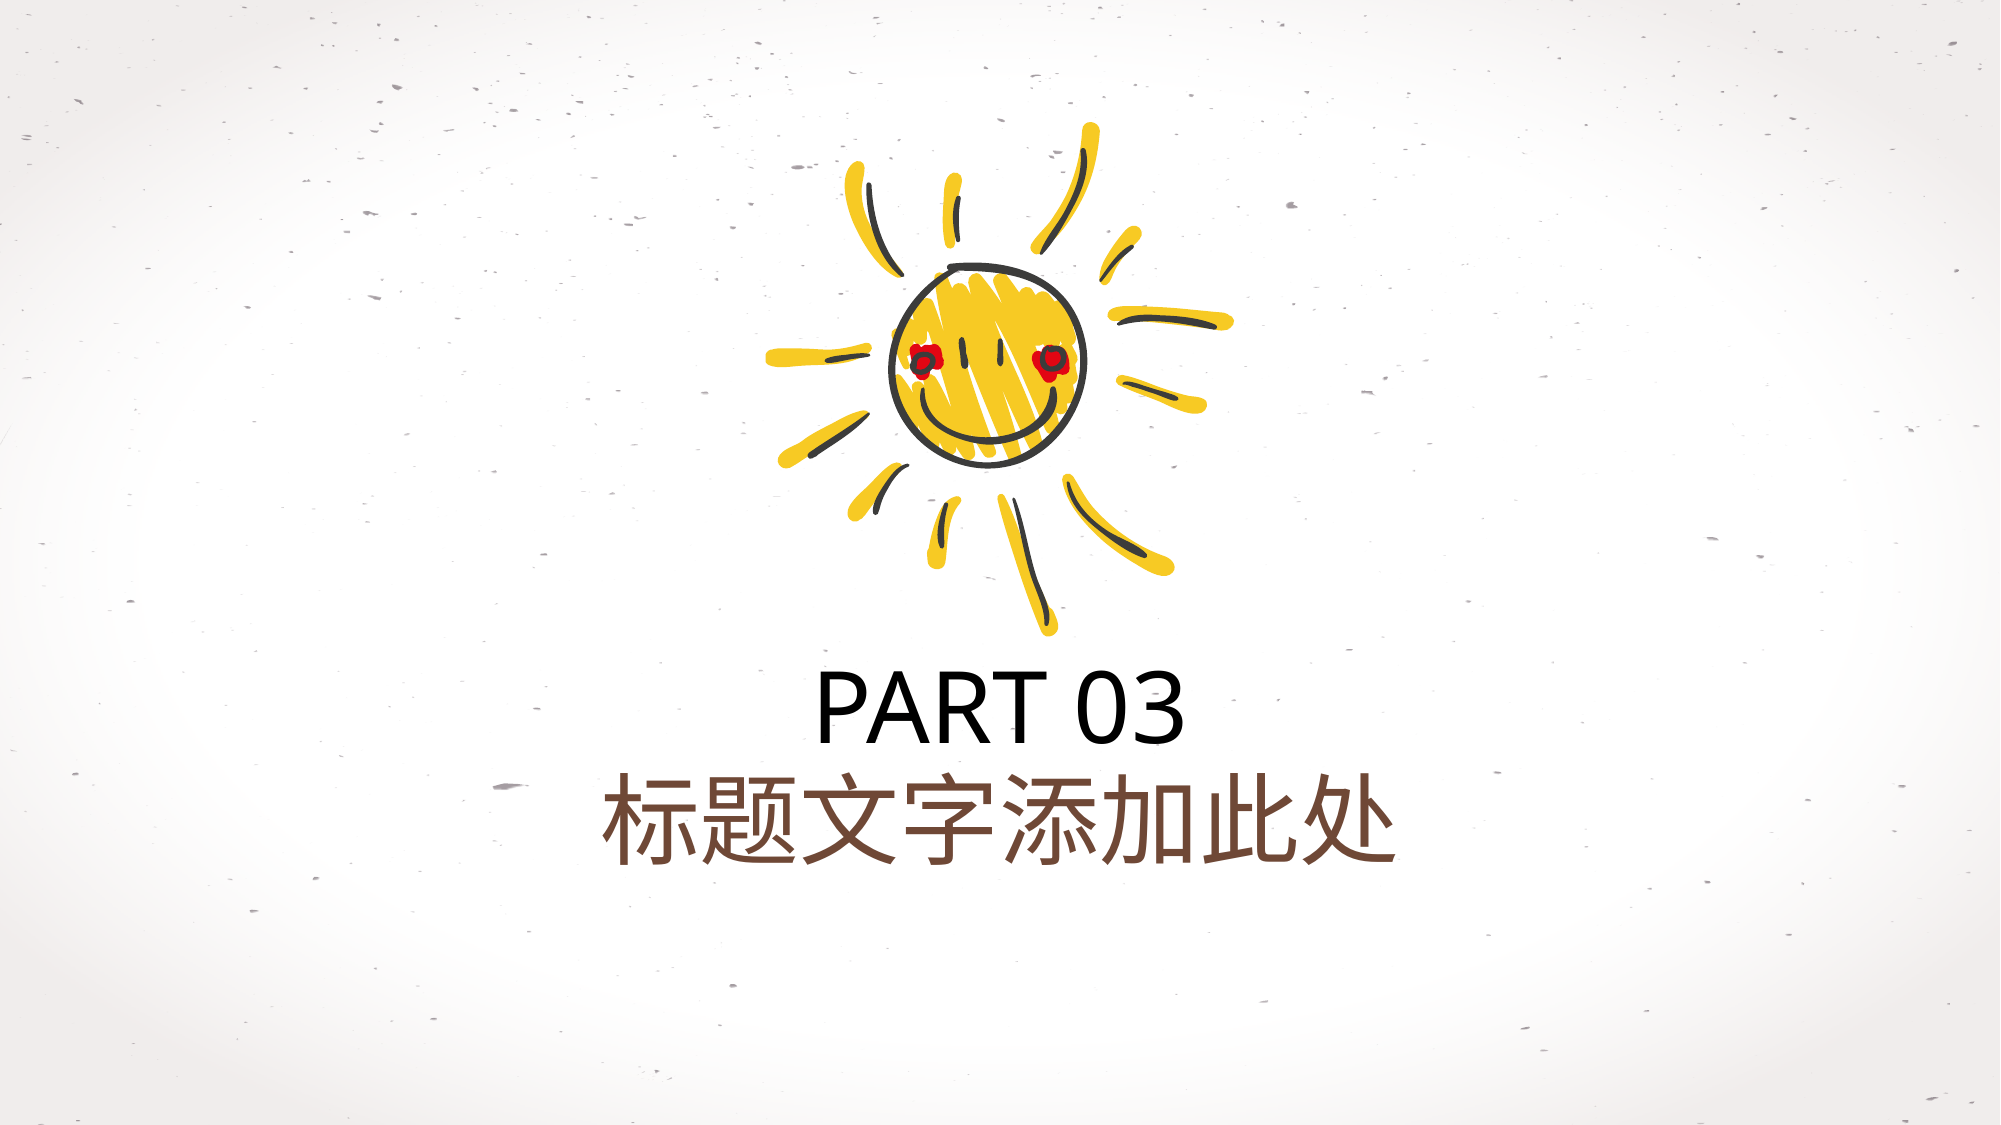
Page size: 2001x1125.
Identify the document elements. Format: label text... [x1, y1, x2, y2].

text_box 标题文字添加此处 [585, 750, 1415, 886]
picture [765, 122, 1235, 637]
text_box PART 03 [796, 637, 1204, 750]
